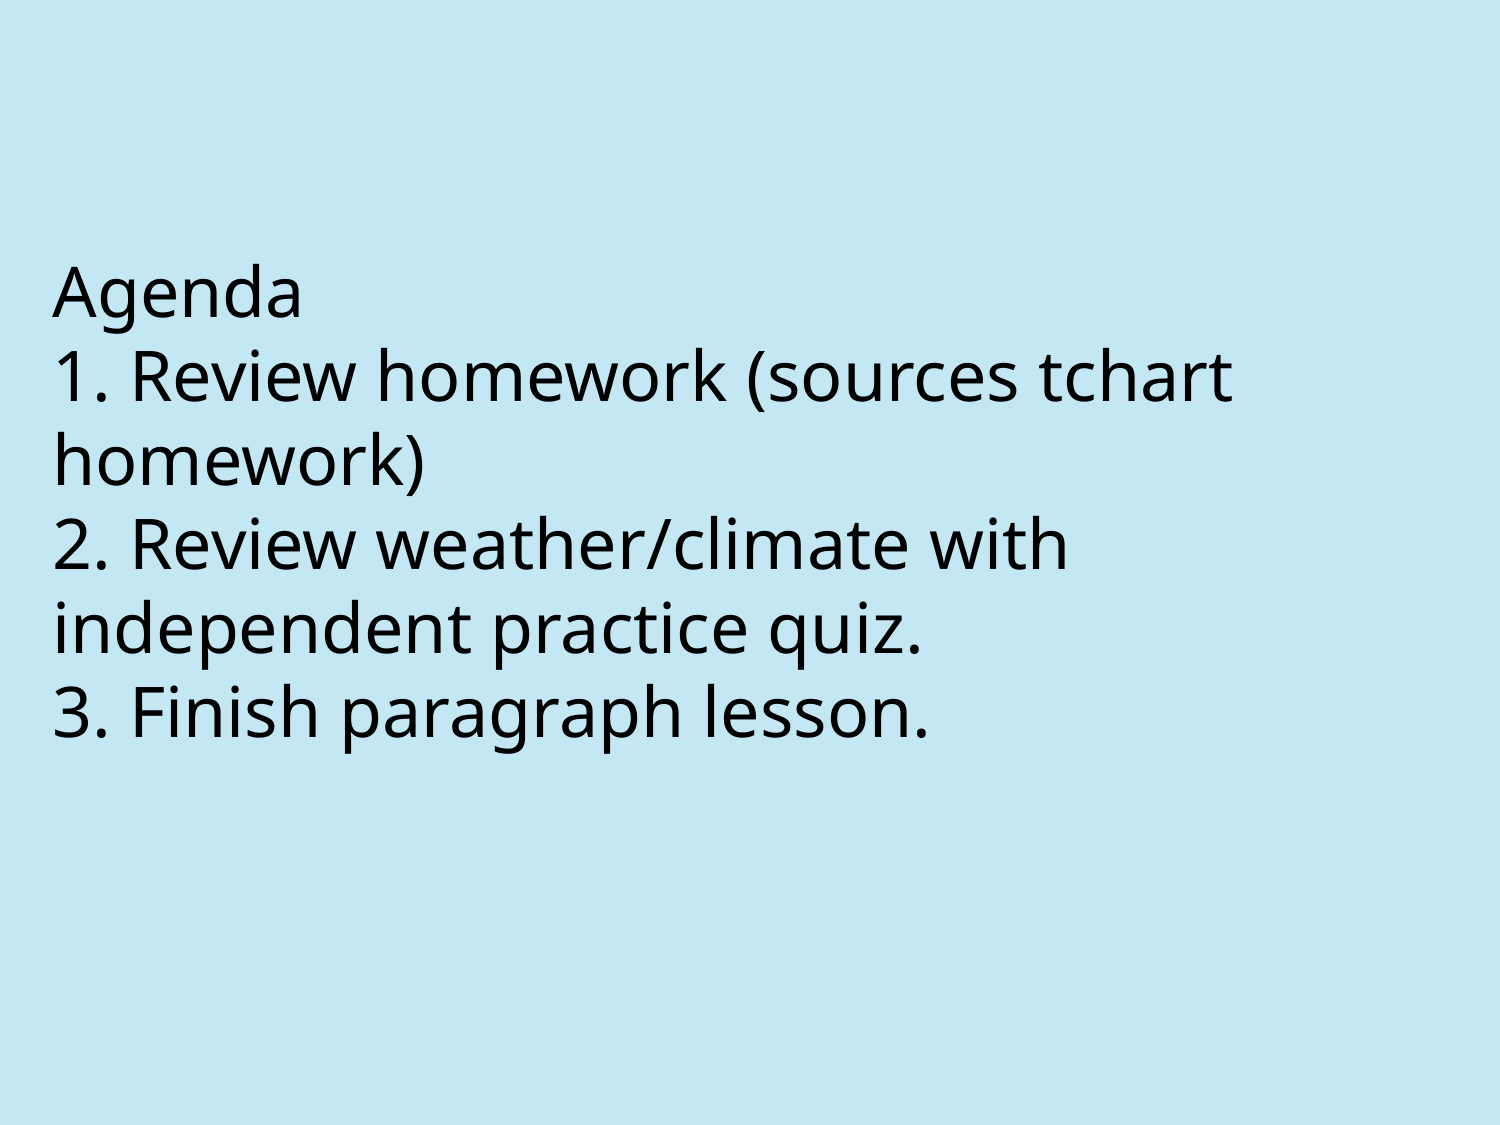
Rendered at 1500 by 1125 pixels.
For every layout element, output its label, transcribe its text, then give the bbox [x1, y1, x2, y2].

title Agenda 1. Review homework (sources tchart homework) 2. Review weather/climate with independent practice quiz. 3. Finish paragraph lesson. [37, 237, 1500, 1026]
